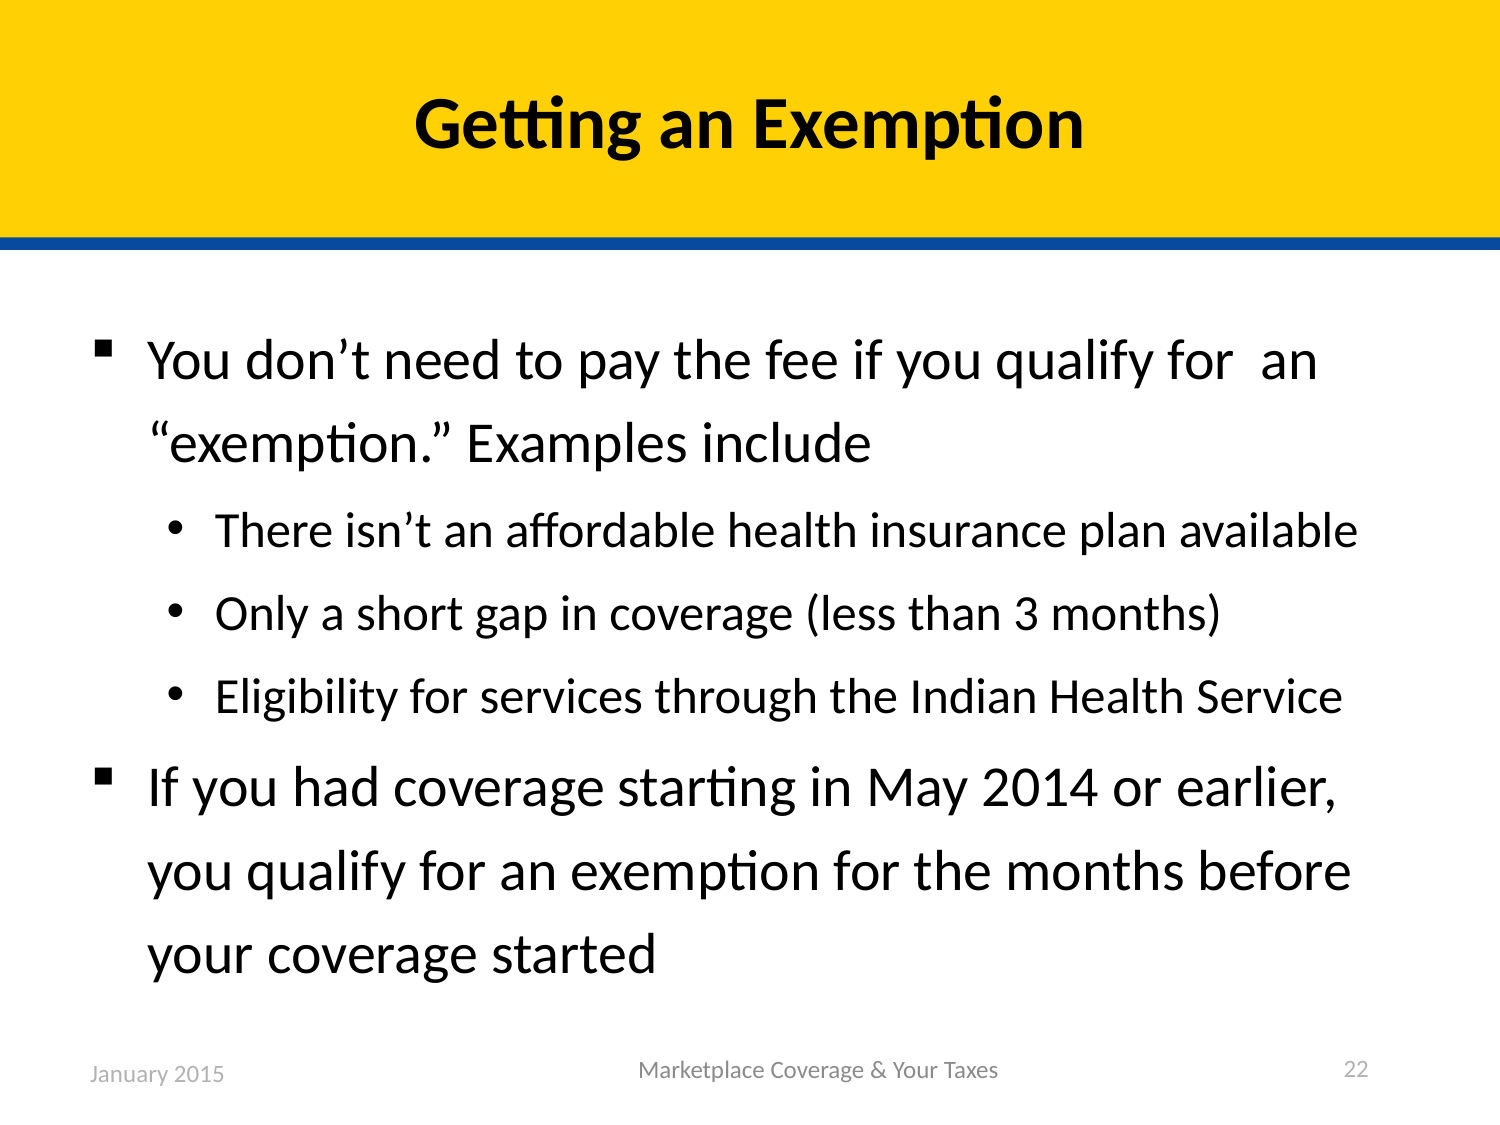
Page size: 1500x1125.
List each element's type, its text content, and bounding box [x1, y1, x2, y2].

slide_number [75, 1042, 425, 1103]
slide_number 22 [1275, 1037, 1438, 1098]
list You don’t need to pay the fee if you qualify for an “exemption.” Examples include There isn’t an affordable health insurance plan available Only a short gap in coverage (less than 3 months) Eligibility for services through the Indian Health Service If you had coverage starting in May 2014 or earlier, you qualify for an exemption for the months before your coverage started [75, 299, 1425, 1005]
title Getting an Exemption [0, 0, 1500, 238]
